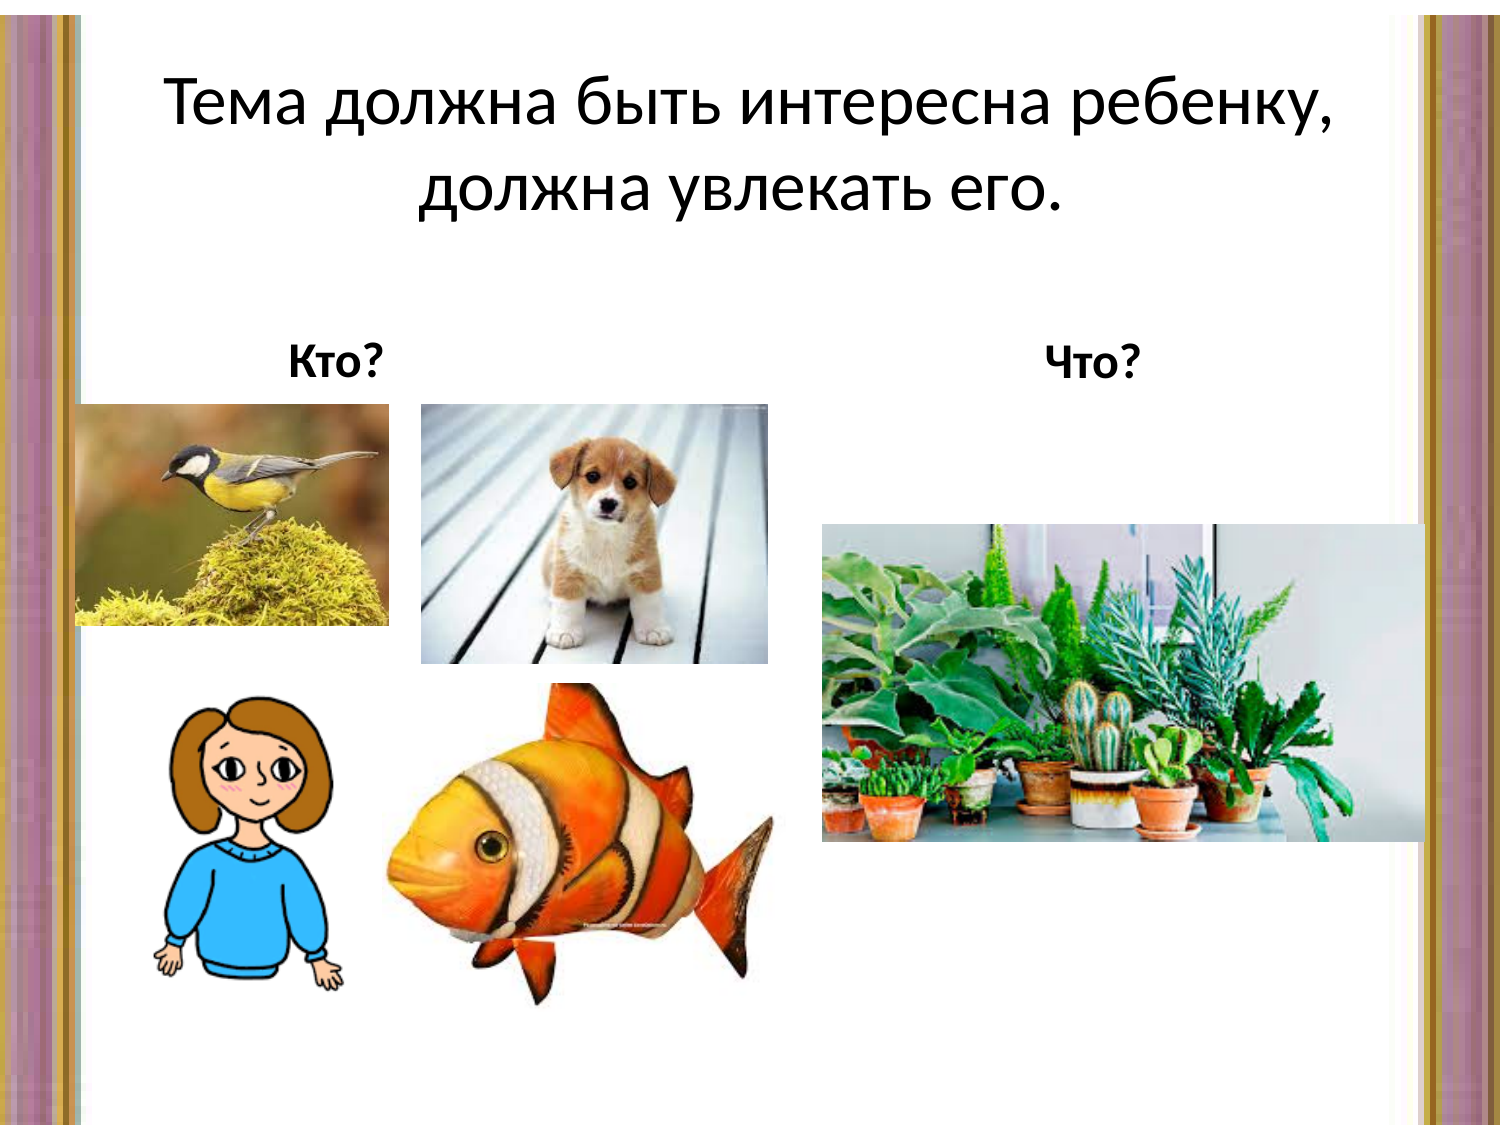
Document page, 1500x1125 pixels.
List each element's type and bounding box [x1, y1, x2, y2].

picture [74, 403, 389, 627]
picture [119, 641, 790, 1049]
list [0, 14, 1500, 1125]
picture [822, 524, 1426, 842]
picture [420, 403, 768, 664]
